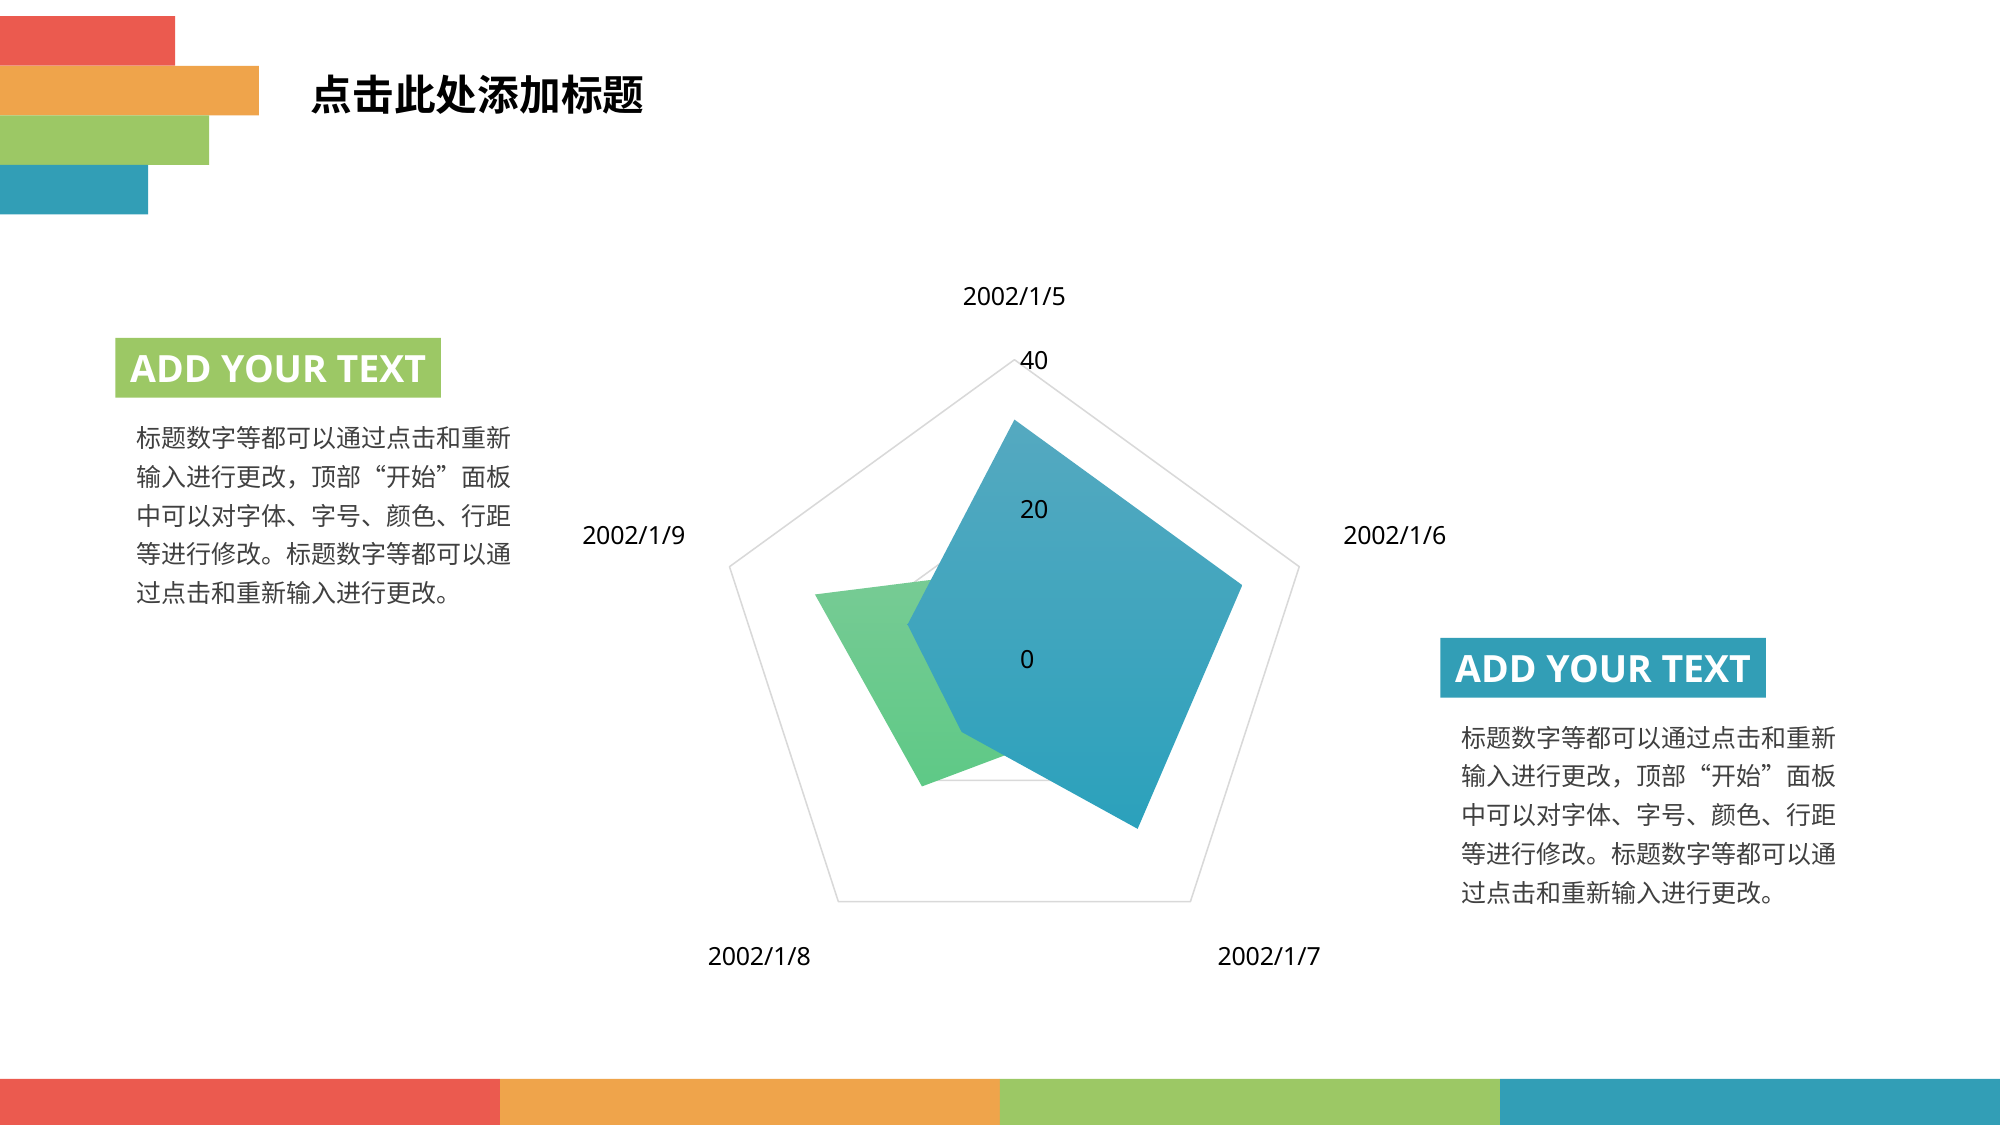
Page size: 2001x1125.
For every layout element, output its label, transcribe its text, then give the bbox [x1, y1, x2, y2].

text_box ADD YOUR TEXT [1558, 637, 1766, 698]
text_box ADD YOUR TEXT [115, 337, 441, 398]
list 点击此处添加标题 [295, 52, 1029, 141]
text_box 标题数字等都可以通过点击和重新输入进行更改，顶部“开始”面板中可以对字体、字号、颜色、行距等进行修改。标题数字等都可以通过点击和重新输入进行更改。 [121, 405, 471, 616]
text_box 标题数字等都可以通过点击和重新输入进行更改，顶部“开始”面板中可以对字体、字号、颜色、行距等进行修改。标题数字等都可以通过点击和重新输入进行更改。 [1558, 705, 1863, 915]
chart [471, 264, 1558, 989]
